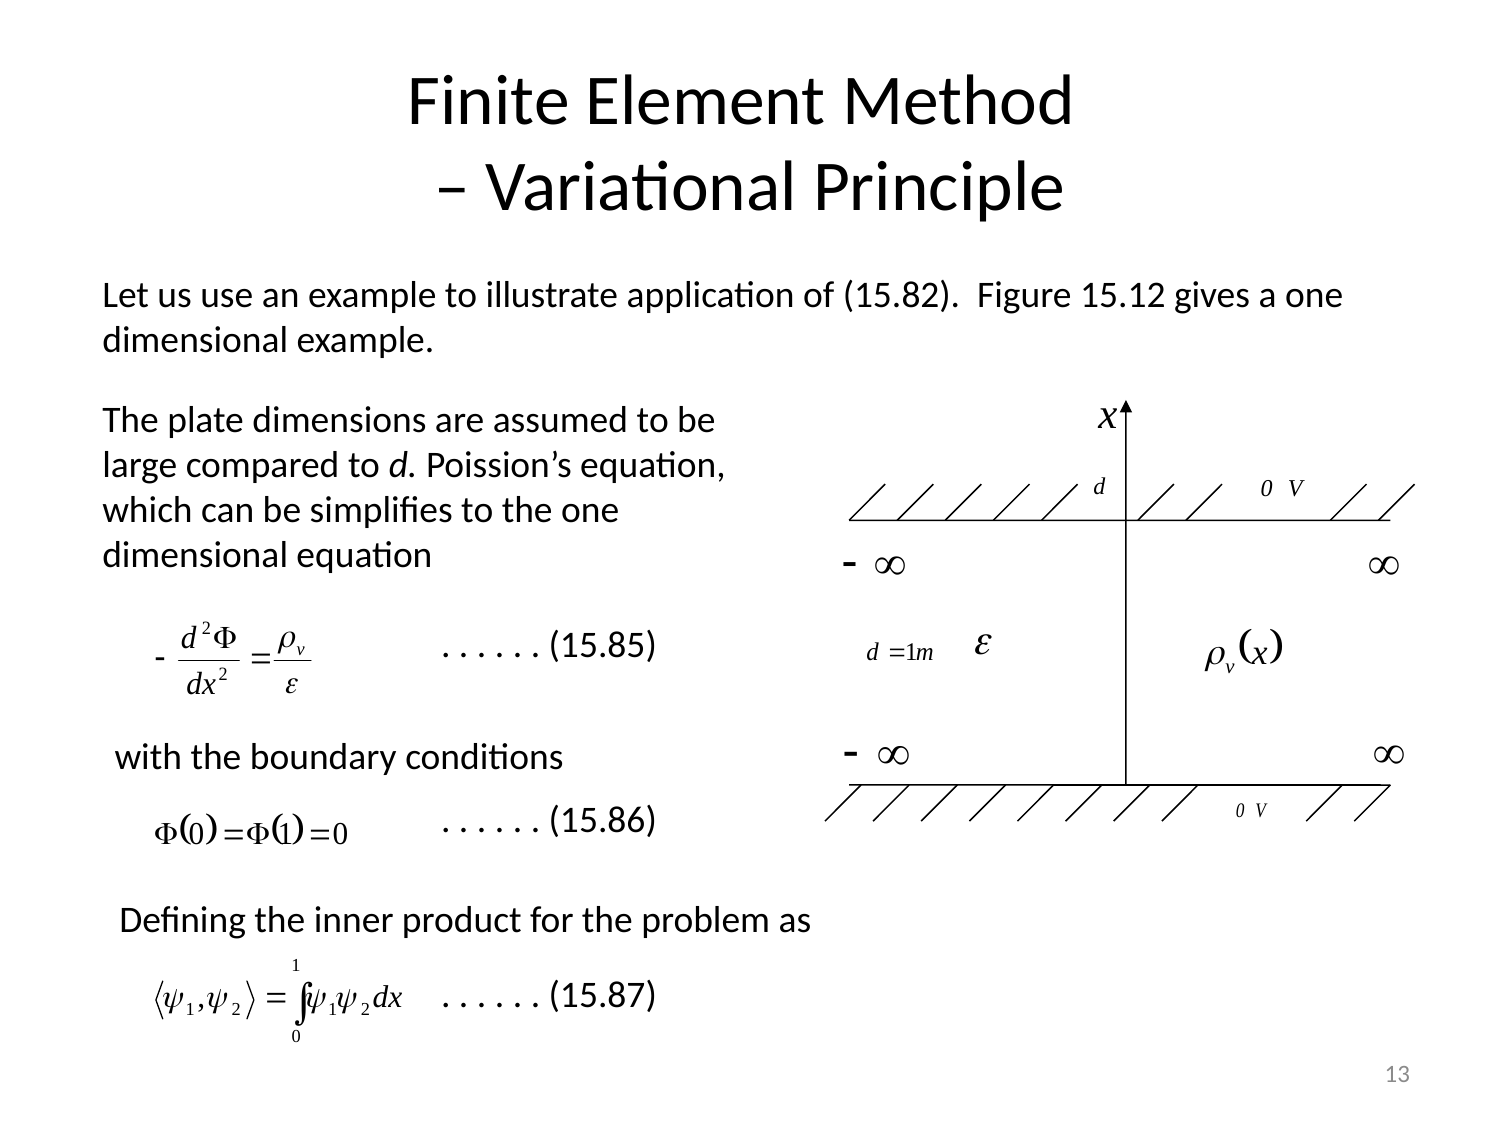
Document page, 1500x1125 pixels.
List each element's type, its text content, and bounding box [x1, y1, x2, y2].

text_box Defining the inner product for the problem as [104, 887, 828, 948]
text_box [862, 637, 940, 668]
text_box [149, 812, 355, 858]
text_box . . . . . . (15.86) [426, 787, 673, 848]
text_box The plate dimensions are assumed to be large compared to d. Poission’s equation, which can be simplifies to the one dimensional equation [87, 387, 788, 628]
text_box . . . . . . (15.85) [426, 612, 673, 673]
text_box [149, 612, 317, 701]
slide_number 13 [1074, 1042, 1425, 1103]
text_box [824, 399, 1415, 827]
text_box Let us use an example to illustrate application of (15.82). Figure 15.12 gives a one dimensional example. [87, 262, 1375, 368]
text_box . . . . . . (15.87) [426, 962, 673, 1023]
text_box with the boundary conditions [99, 724, 613, 785]
title Finite Element Method – Variational Principle [75, 45, 1425, 233]
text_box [149, 949, 408, 1051]
